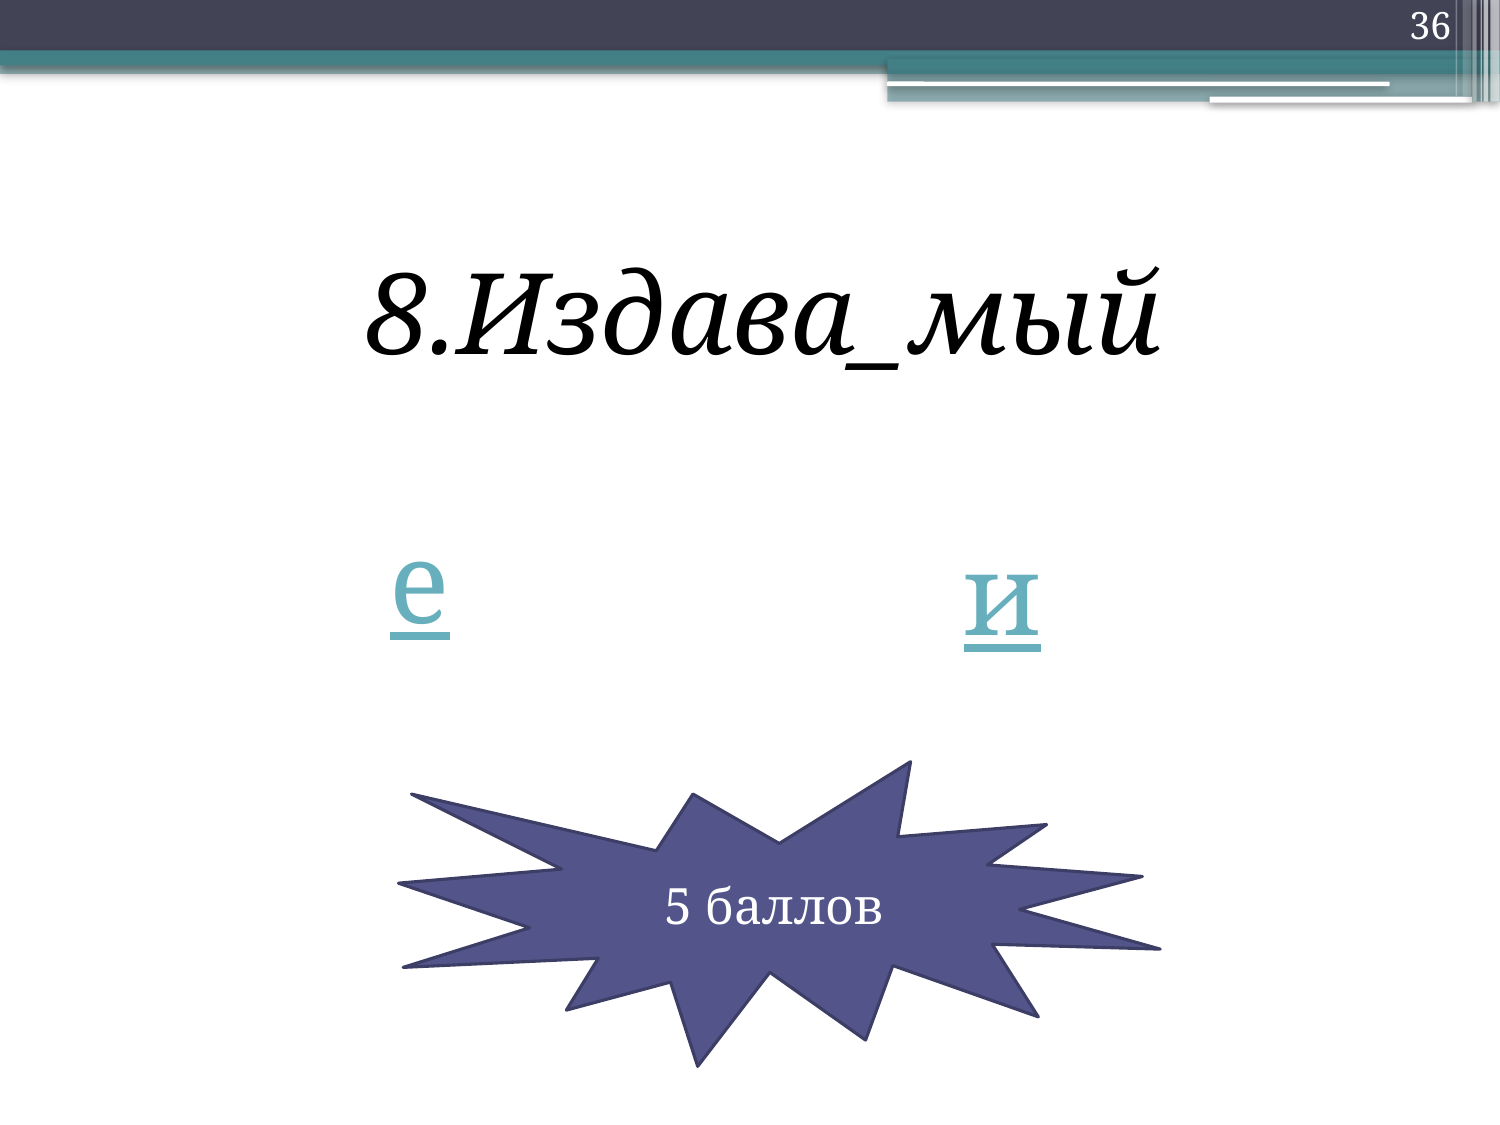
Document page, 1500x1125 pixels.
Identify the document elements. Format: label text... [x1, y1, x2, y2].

text_box и [949, 515, 1219, 684]
slide_number 36 [1341, 0, 1466, 61]
text_box 8.Издава_мый [351, 234, 1395, 385]
text_box е [375, 503, 575, 672]
text_box 5 баллов [396, 760, 1162, 1068]
